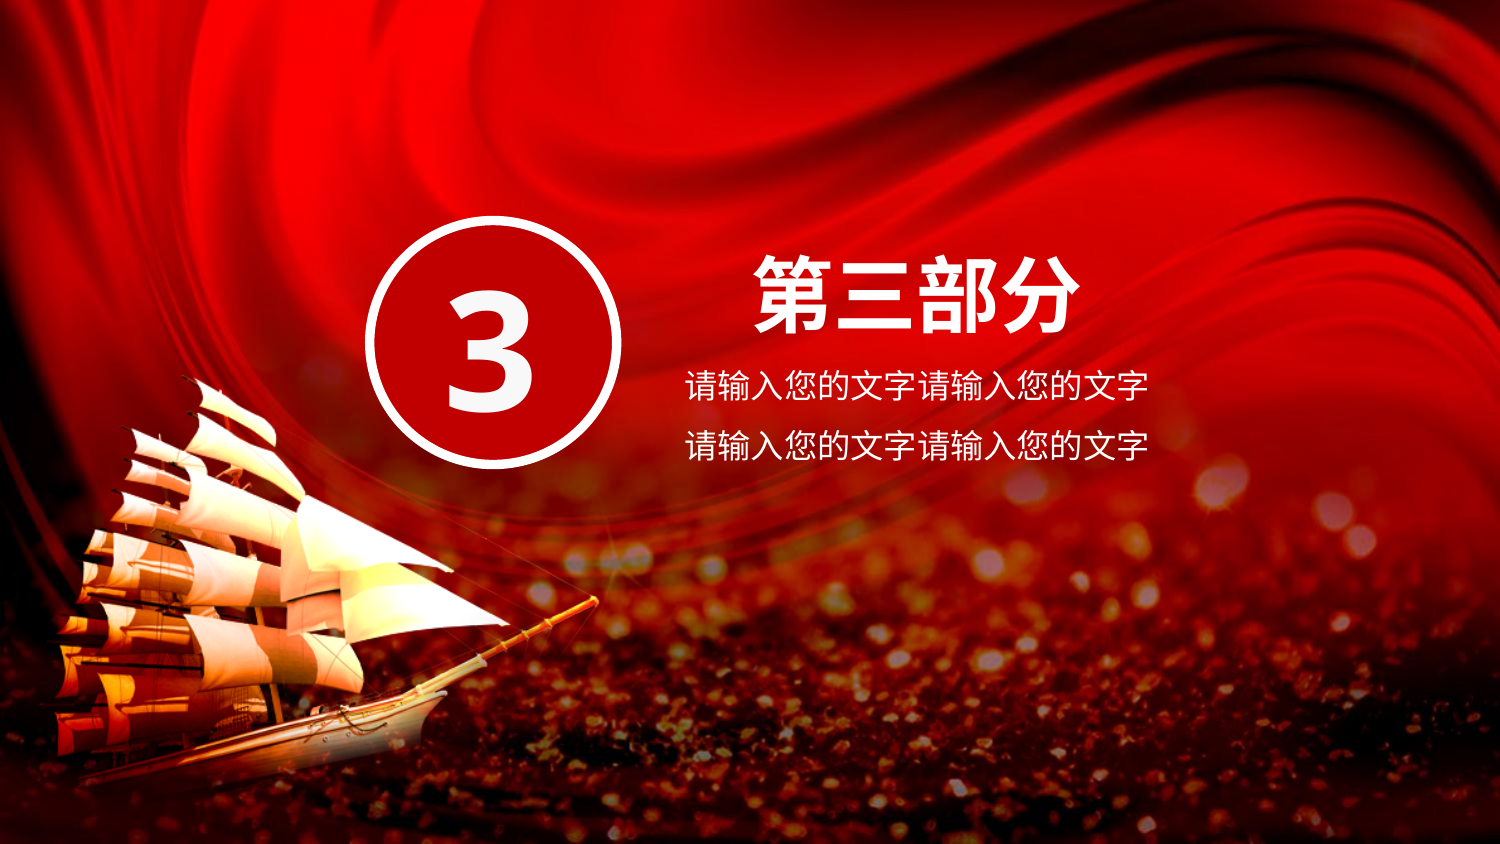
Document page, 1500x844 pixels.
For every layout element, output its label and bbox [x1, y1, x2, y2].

text_box [369, 220, 617, 465]
picture [0, 0, 1500, 844]
